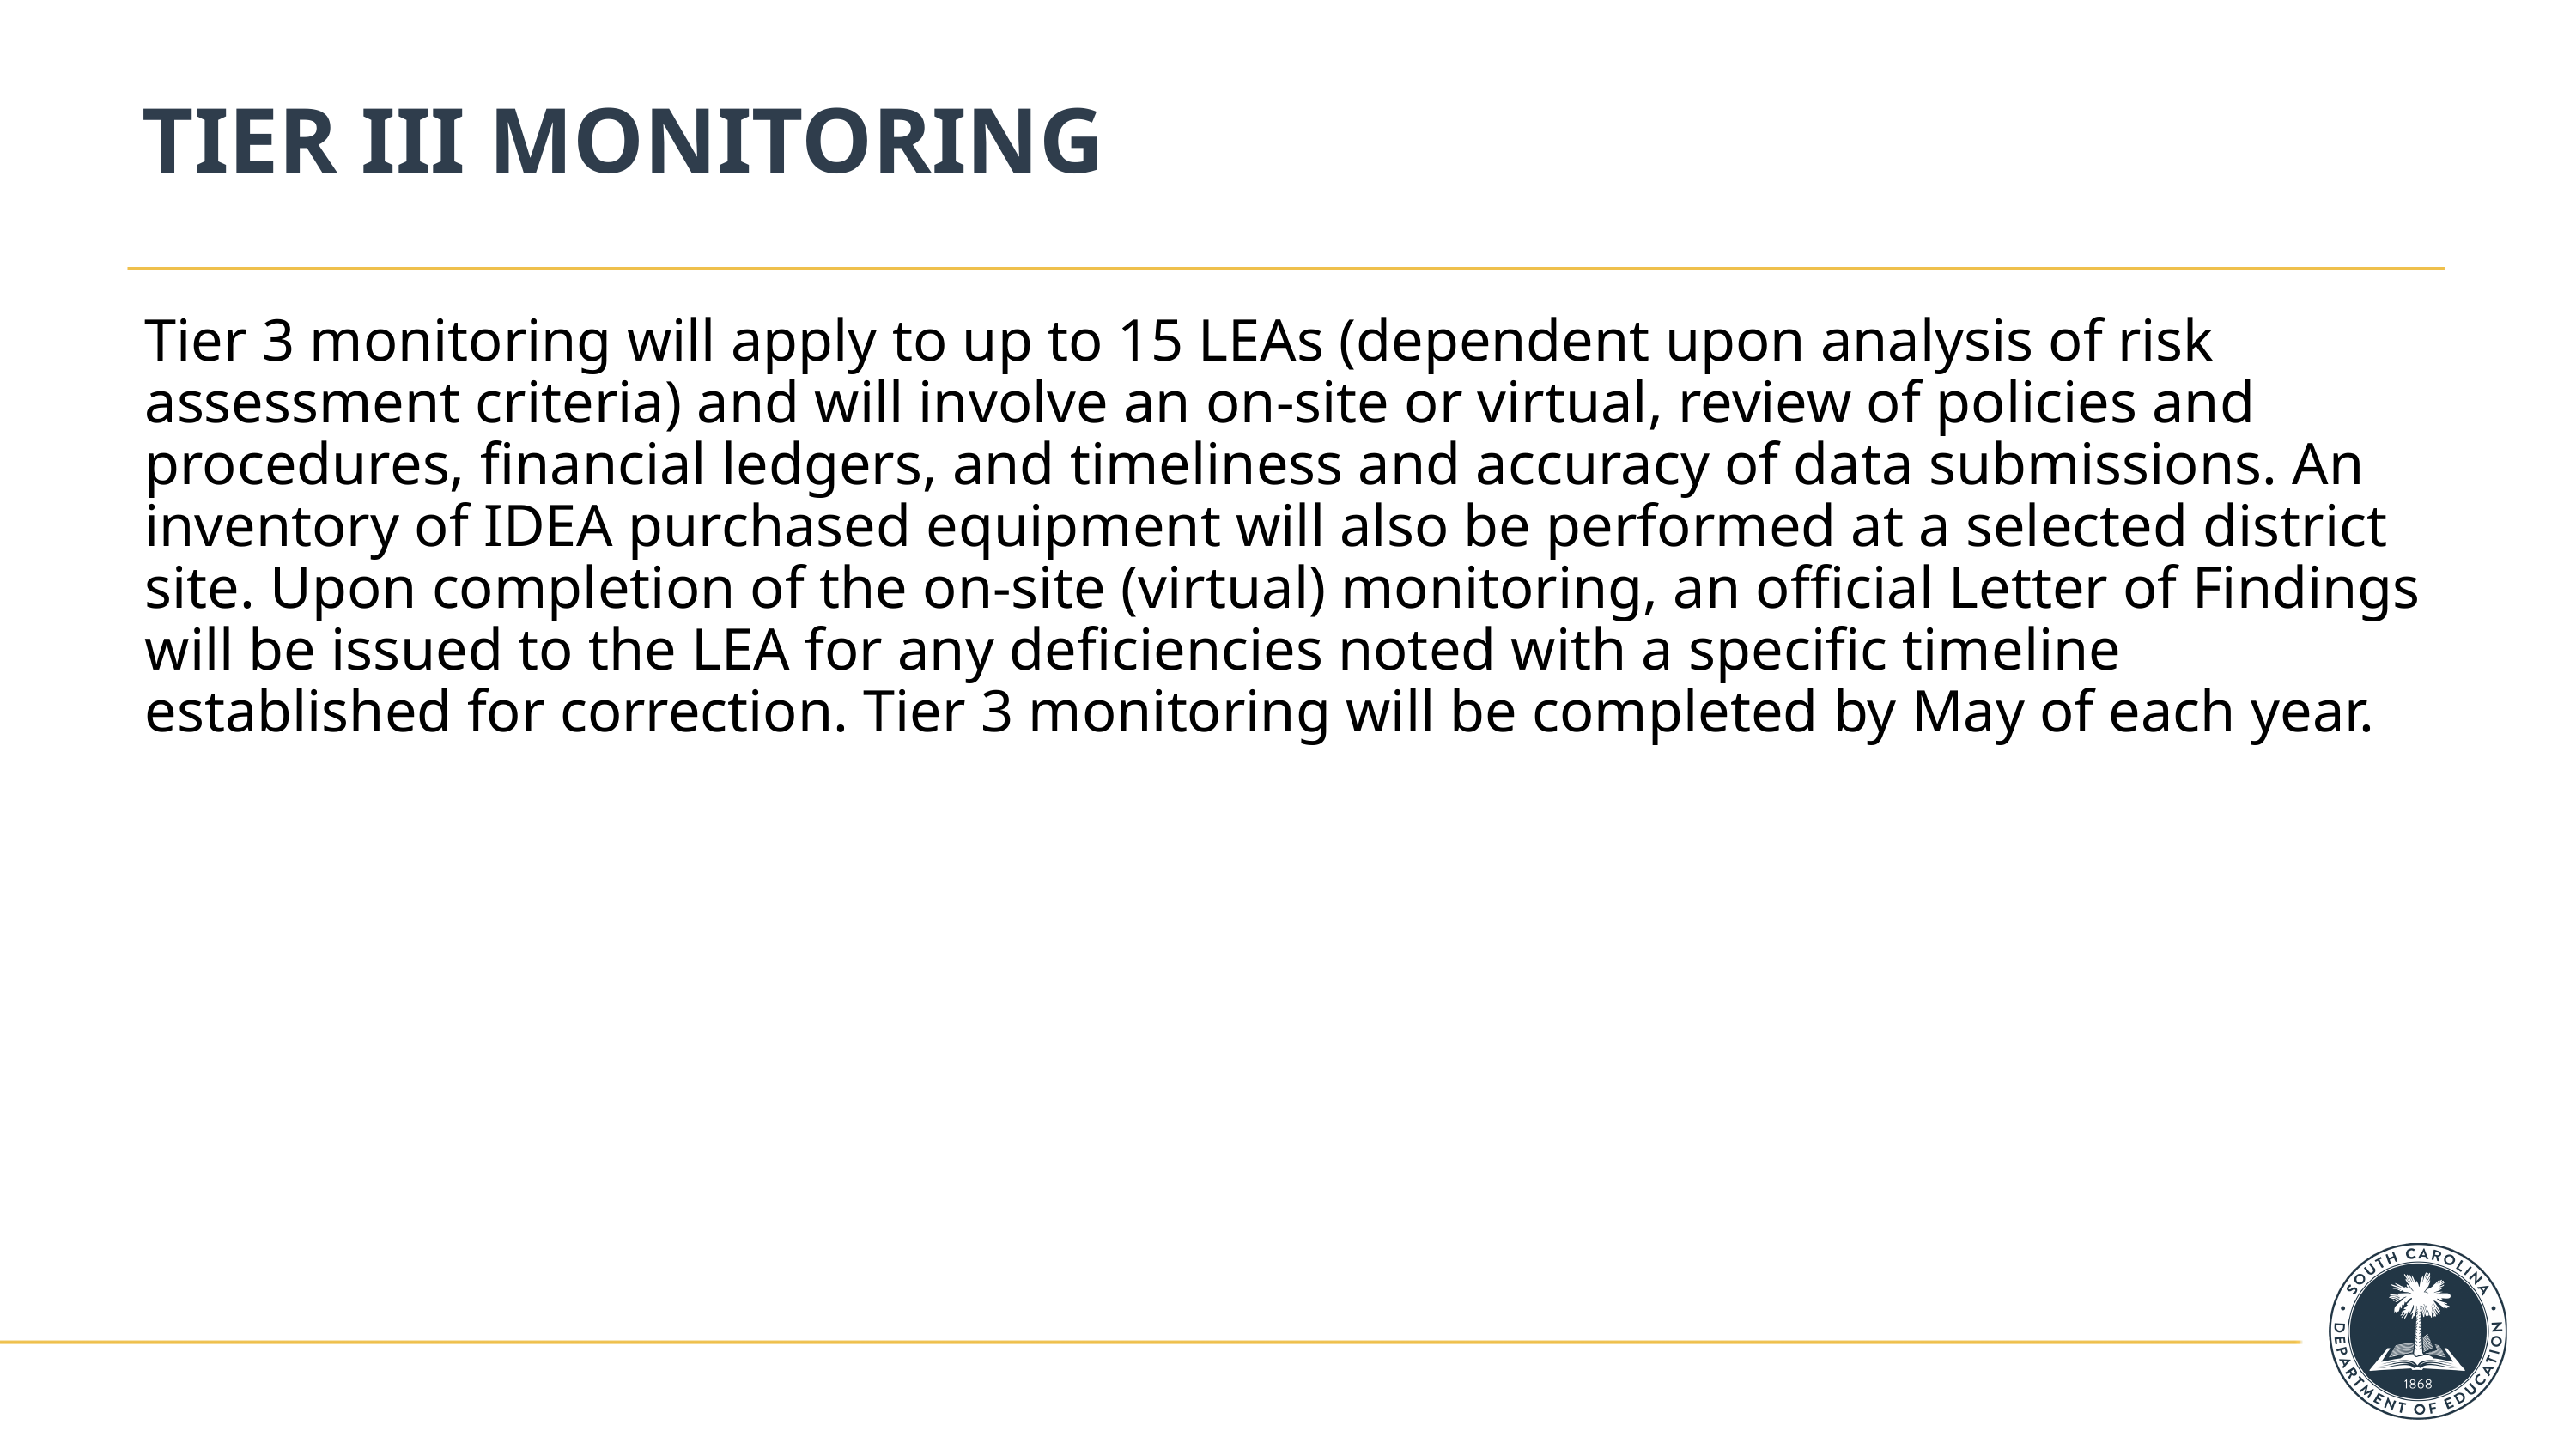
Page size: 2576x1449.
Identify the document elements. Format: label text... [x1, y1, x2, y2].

list Tier 3 monitoring will apply to up to 15 LEAs (dependent upon analysis of risk assessment criteria) and will involve an on-site or virtual, review of policies and procedures, financial ledgers, and timeliness and accuracy of data submissions. An inventory of IDEA purchased equipment will also be performed at a selected district site. Upon completion of the on-site (virtual) monitoring, an official Letter of Findings will be issued to the LEA for any deficiencies noted with a specific timeline established for correction. Tier 3 monitoring will be completed by May of each year. [131, 305, 2450, 1183]
title TIER III MONITORING [129, 76, 2447, 232]
picture [2329, 1243, 2507, 1420]
